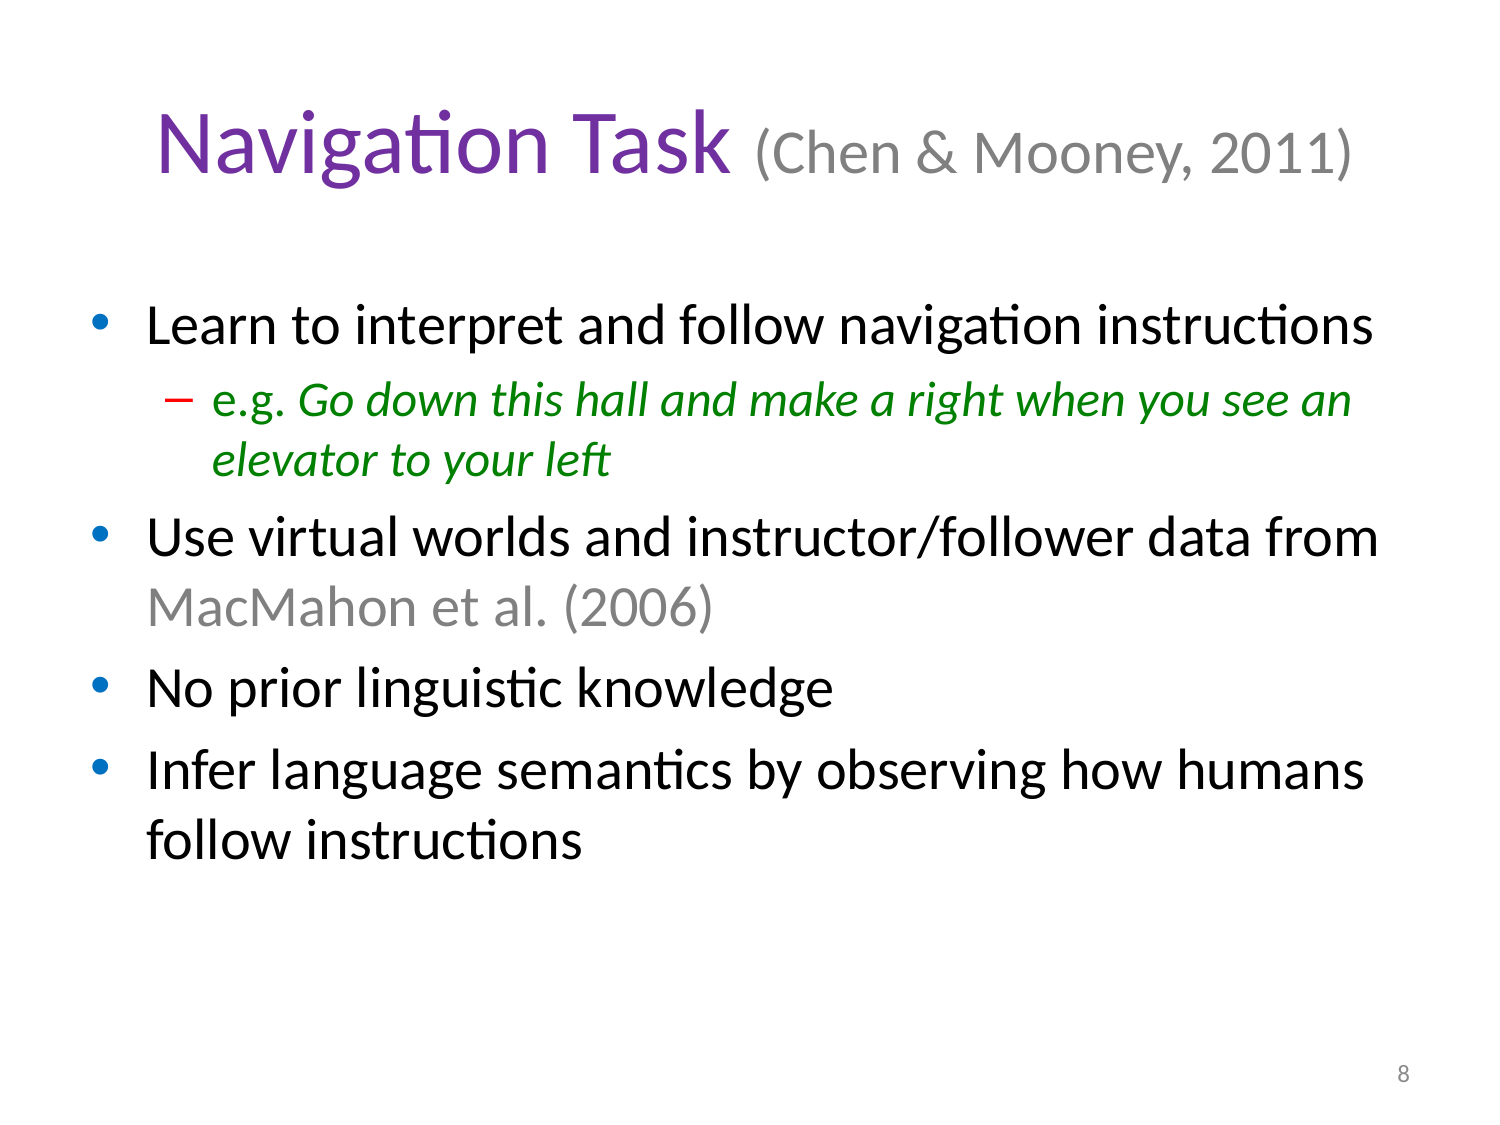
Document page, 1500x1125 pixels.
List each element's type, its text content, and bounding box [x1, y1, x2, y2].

text_box Navigation Task (Chen & Mooney, 2011) [99, 42, 1412, 231]
slide_number 8 [1074, 1042, 1425, 1103]
list Learn to interpret and follow navigation instructions e.g. Go down this hall and make a right when you see an elevator to your left Use virtual worlds and instructor/follower data from MacMahon et al. (2006) No prior linguistic knowledge Infer language semantics by observing how humans follow instructions [75, 278, 1425, 1005]
